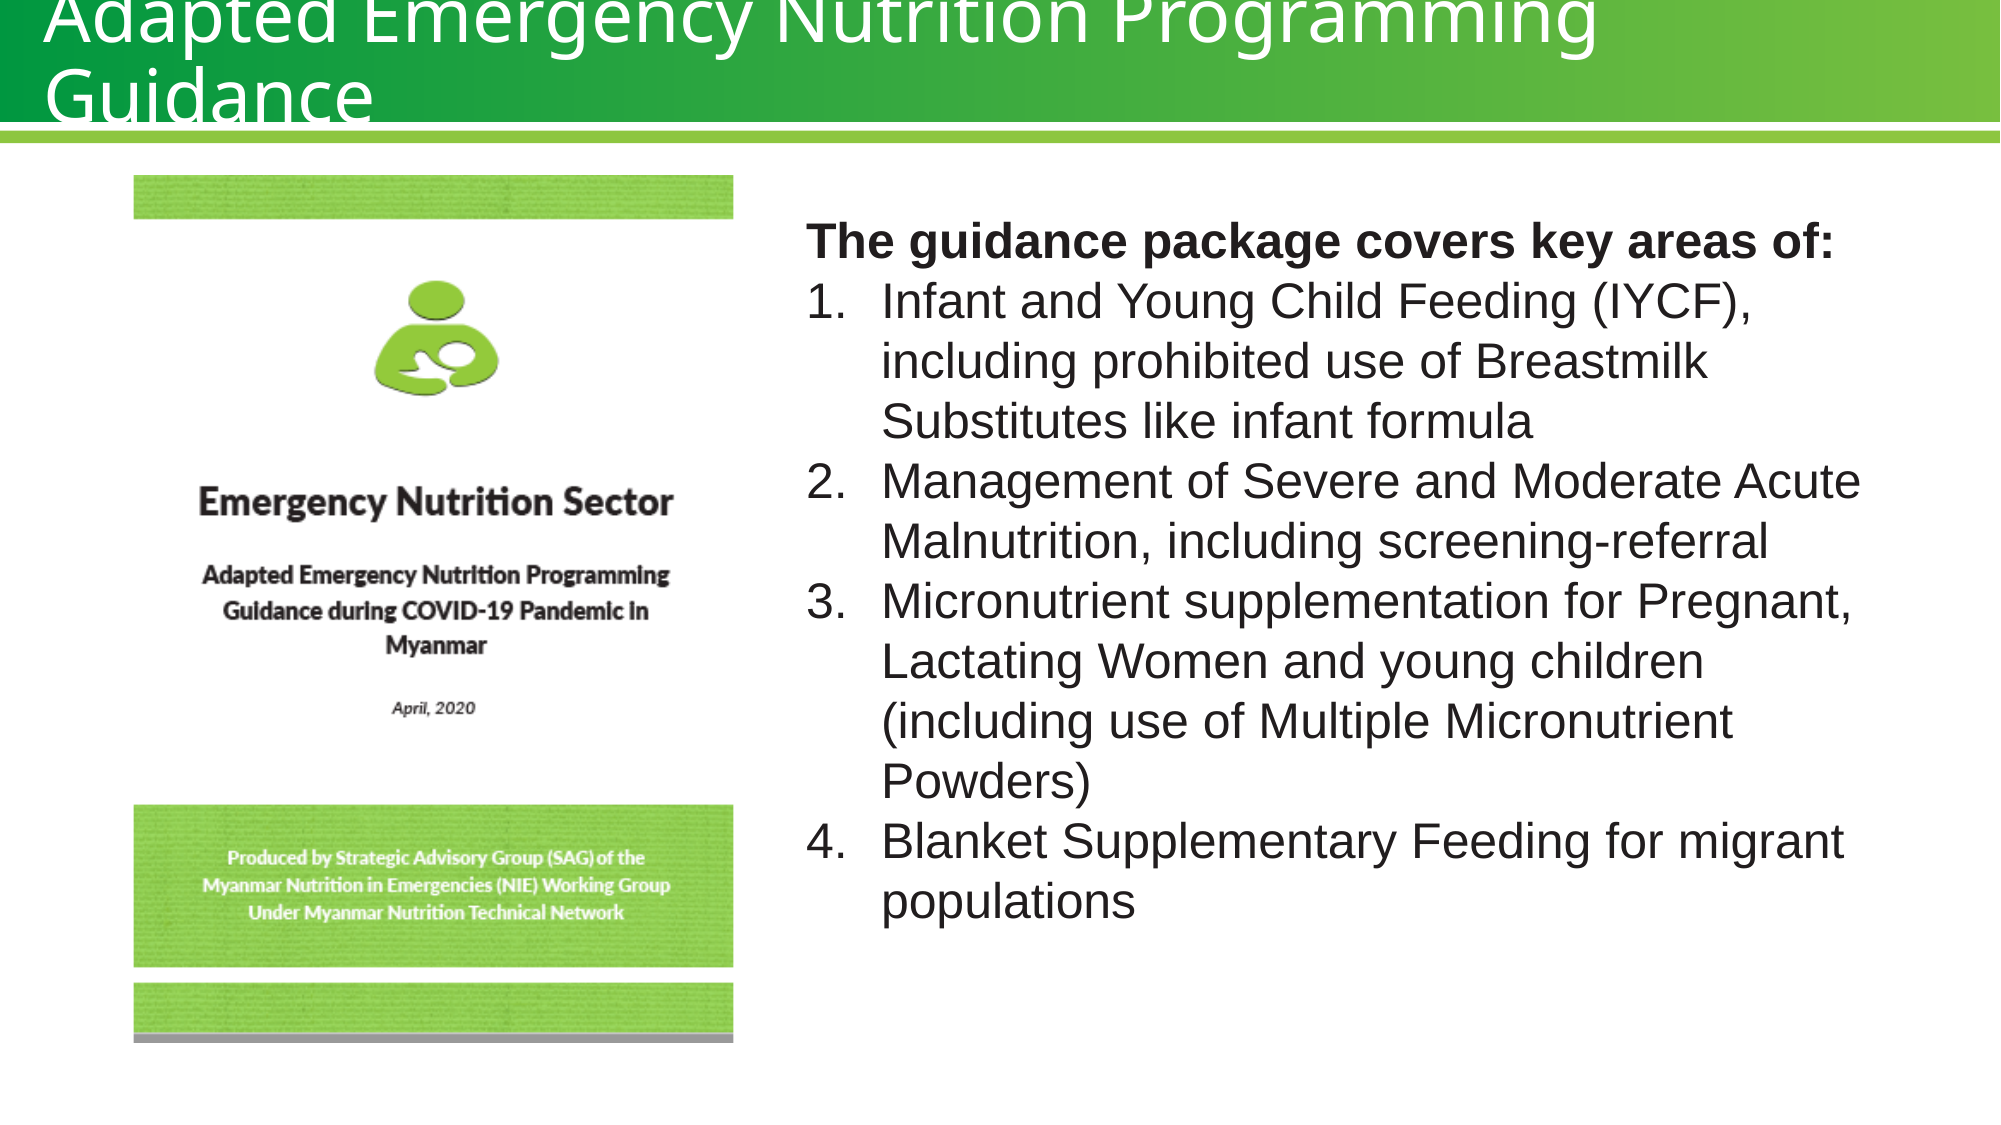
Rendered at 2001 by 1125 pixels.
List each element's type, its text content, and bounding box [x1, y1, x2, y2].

text_box The guidance package covers key areas of: Infant and Young Child Feeding (IYCF), including prohibited use of Breastmilk Substitutes like infant formula Management of Severe and Moderate Acute Malnutrition, including screening-referral Micronutrient supplementation for Pregnant, Lactating Women and young children (including use of Multiple Micronutrient Powders) Blanket Supplementary Feeding for migrant populations [790, 201, 1886, 1027]
picture [133, 175, 734, 1044]
title Adapted Emergency Nutrition Programming Guidance [28, 5, 1908, 112]
